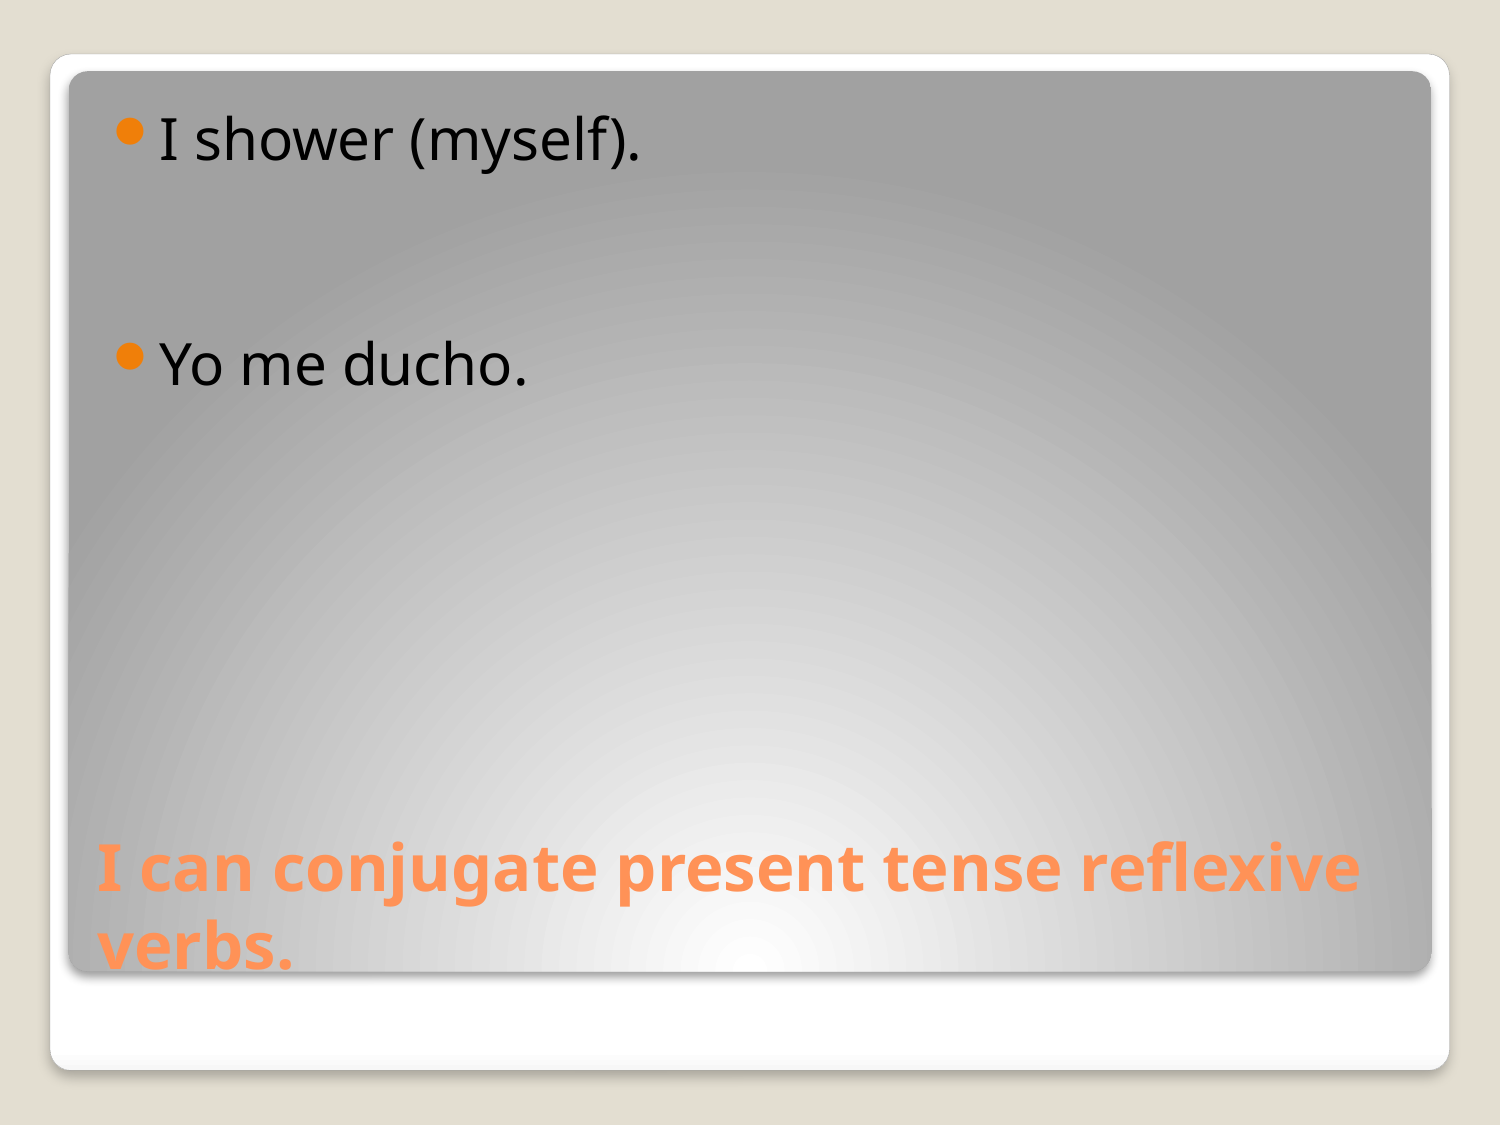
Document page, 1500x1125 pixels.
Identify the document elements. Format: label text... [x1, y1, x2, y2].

list I shower (myself). Yo me ducho. [82, 86, 1425, 774]
title I can conjugate present tense reflexive verbs. [82, 817, 1425, 990]
